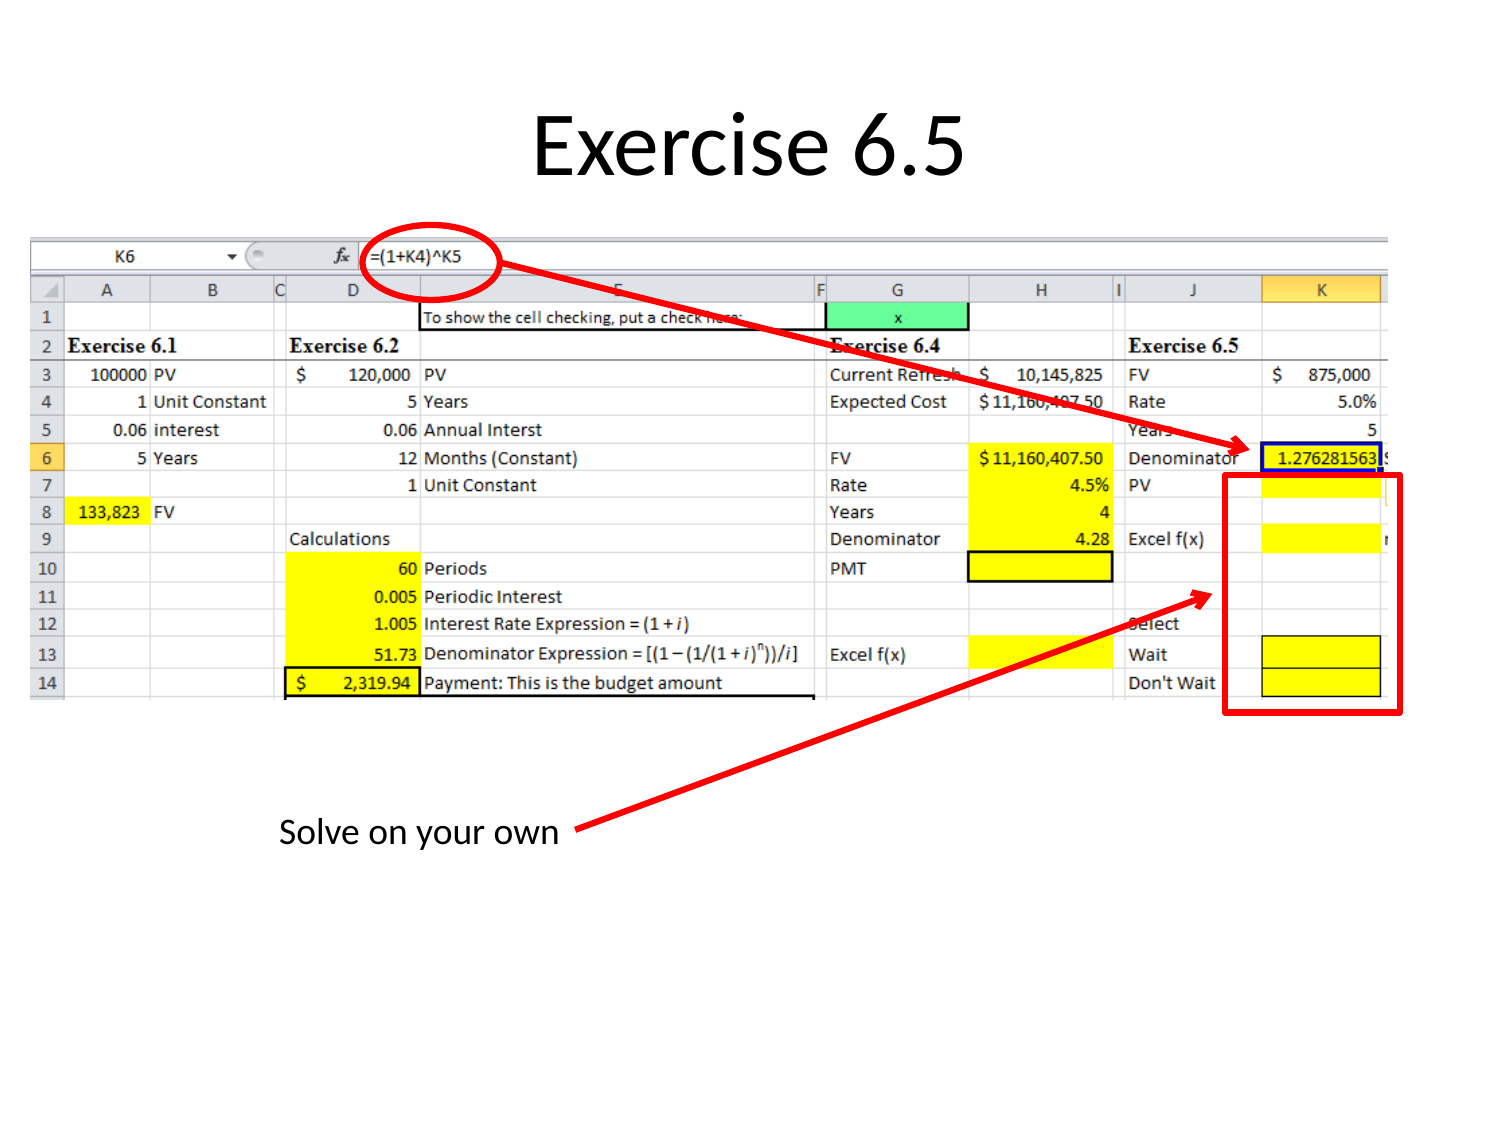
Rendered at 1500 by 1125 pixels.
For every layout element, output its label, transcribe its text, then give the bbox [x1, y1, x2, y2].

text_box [499, 262, 1251, 451]
text_box [379, 222, 483, 235]
title Exercise 6.5 [75, 45, 1425, 233]
text_box [1223, 473, 1402, 714]
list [29, 237, 1388, 701]
text_box Solve on your own [264, 799, 576, 860]
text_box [576, 593, 1213, 831]
